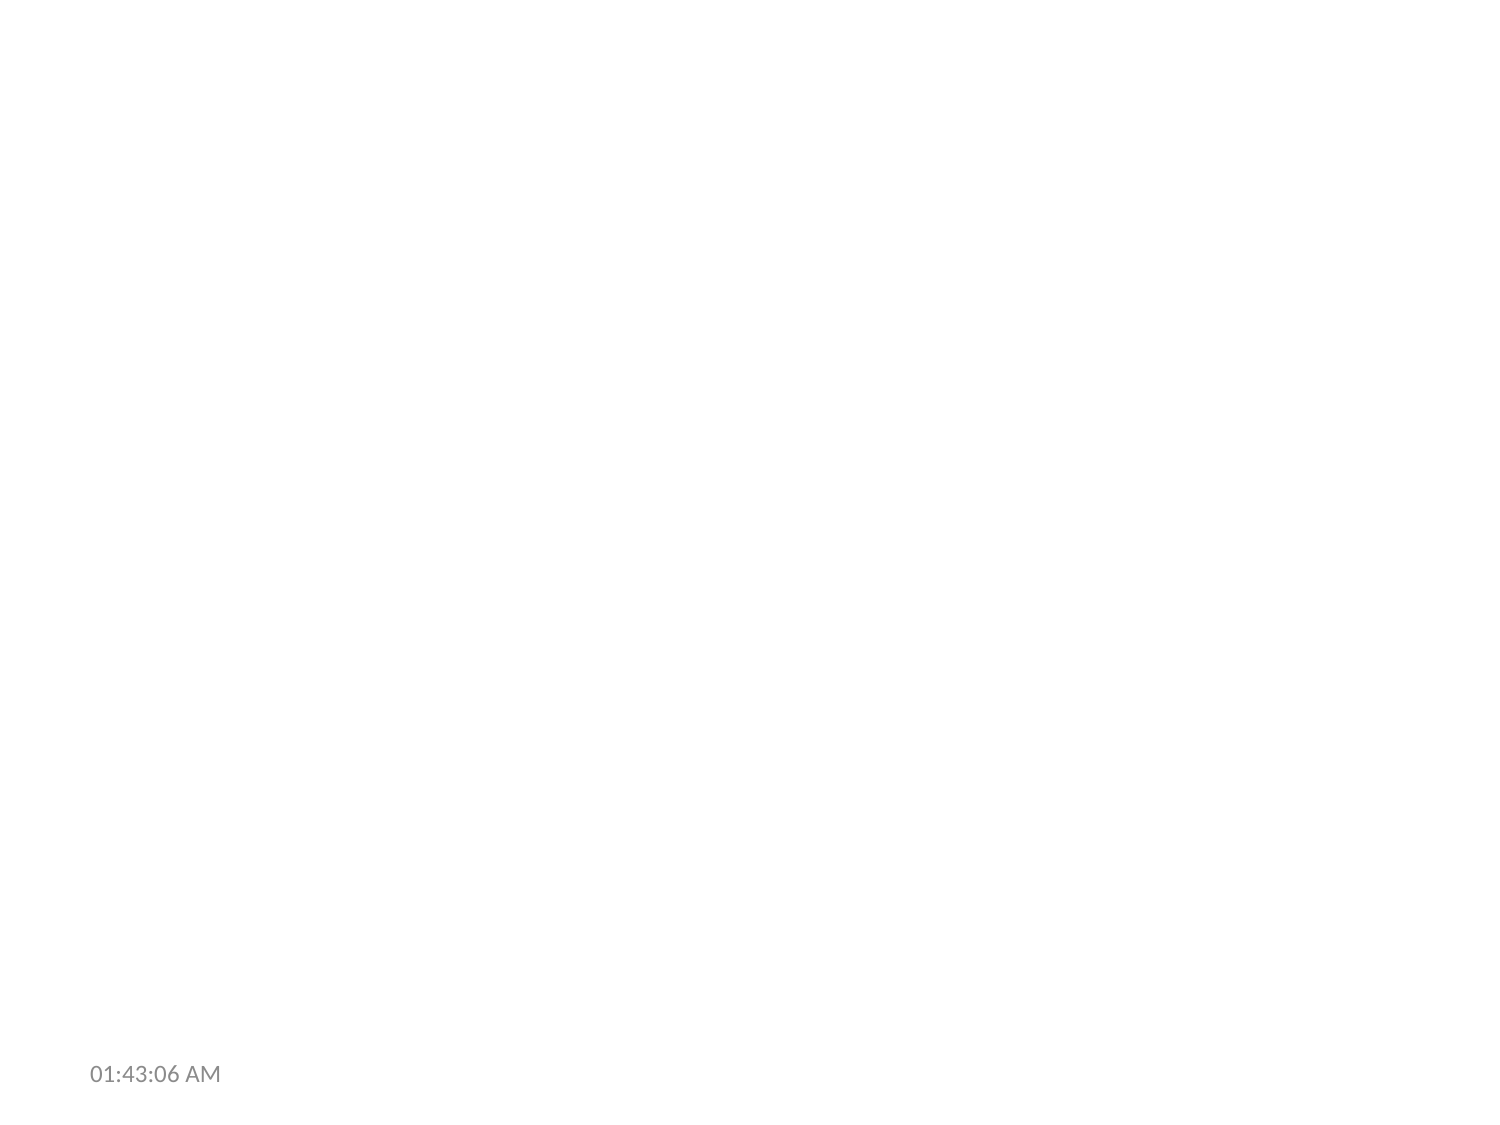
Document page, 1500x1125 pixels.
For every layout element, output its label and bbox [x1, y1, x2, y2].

slide_number [75, 1042, 425, 1103]
